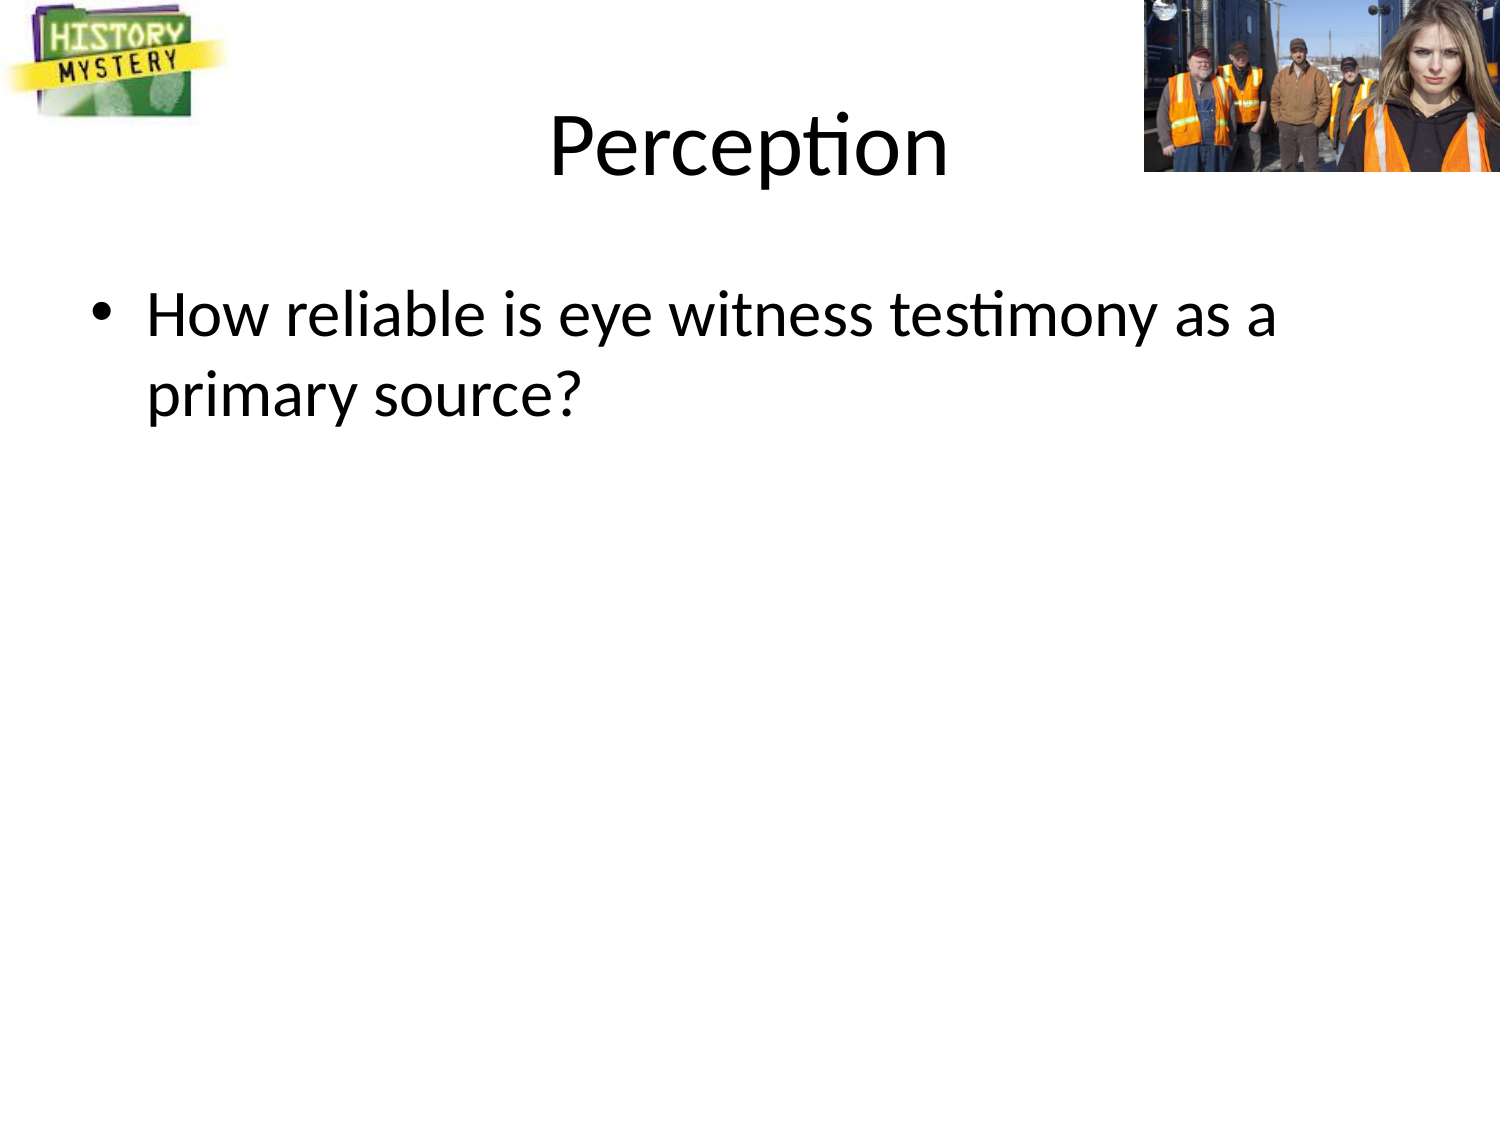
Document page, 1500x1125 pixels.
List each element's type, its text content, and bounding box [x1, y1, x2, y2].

picture [1144, 0, 1500, 172]
list How reliable is eye witness testimony as a primary source? [75, 262, 1425, 1005]
title Perception [75, 45, 1425, 233]
picture [0, 0, 235, 138]
